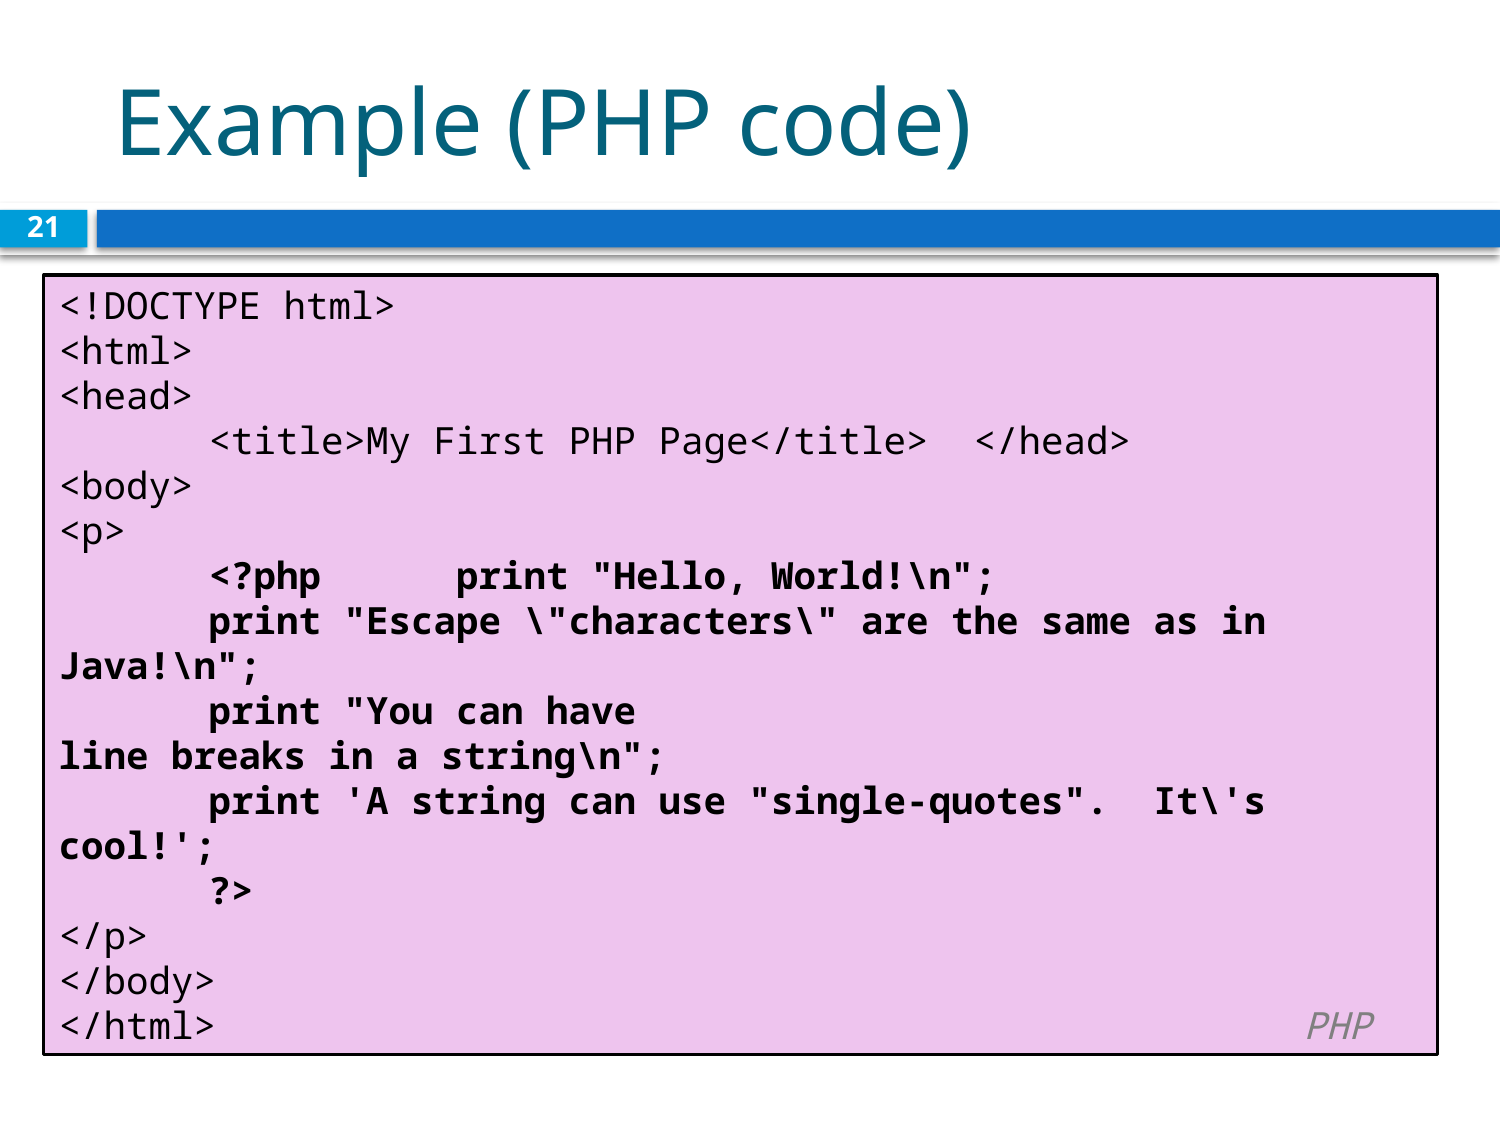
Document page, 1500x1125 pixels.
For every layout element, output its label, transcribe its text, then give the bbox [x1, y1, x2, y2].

title Example (PHP code) [99, 37, 1438, 201]
slide_number 21 [0, 208, 88, 249]
text_box <!DOCTYPE html> <html> <head> <title>My First PHP Page</title> </head> <body> <p> <?php print "Hello, World!\n"; print "Escape \"characters\" are the same as in Java!\n"; print "You can have line breaks in a string\n"; print 'A string can use "single-quotes". It\'s cool!'; ?> </p> </body> </html> PHP [43, 274, 1438, 1055]
